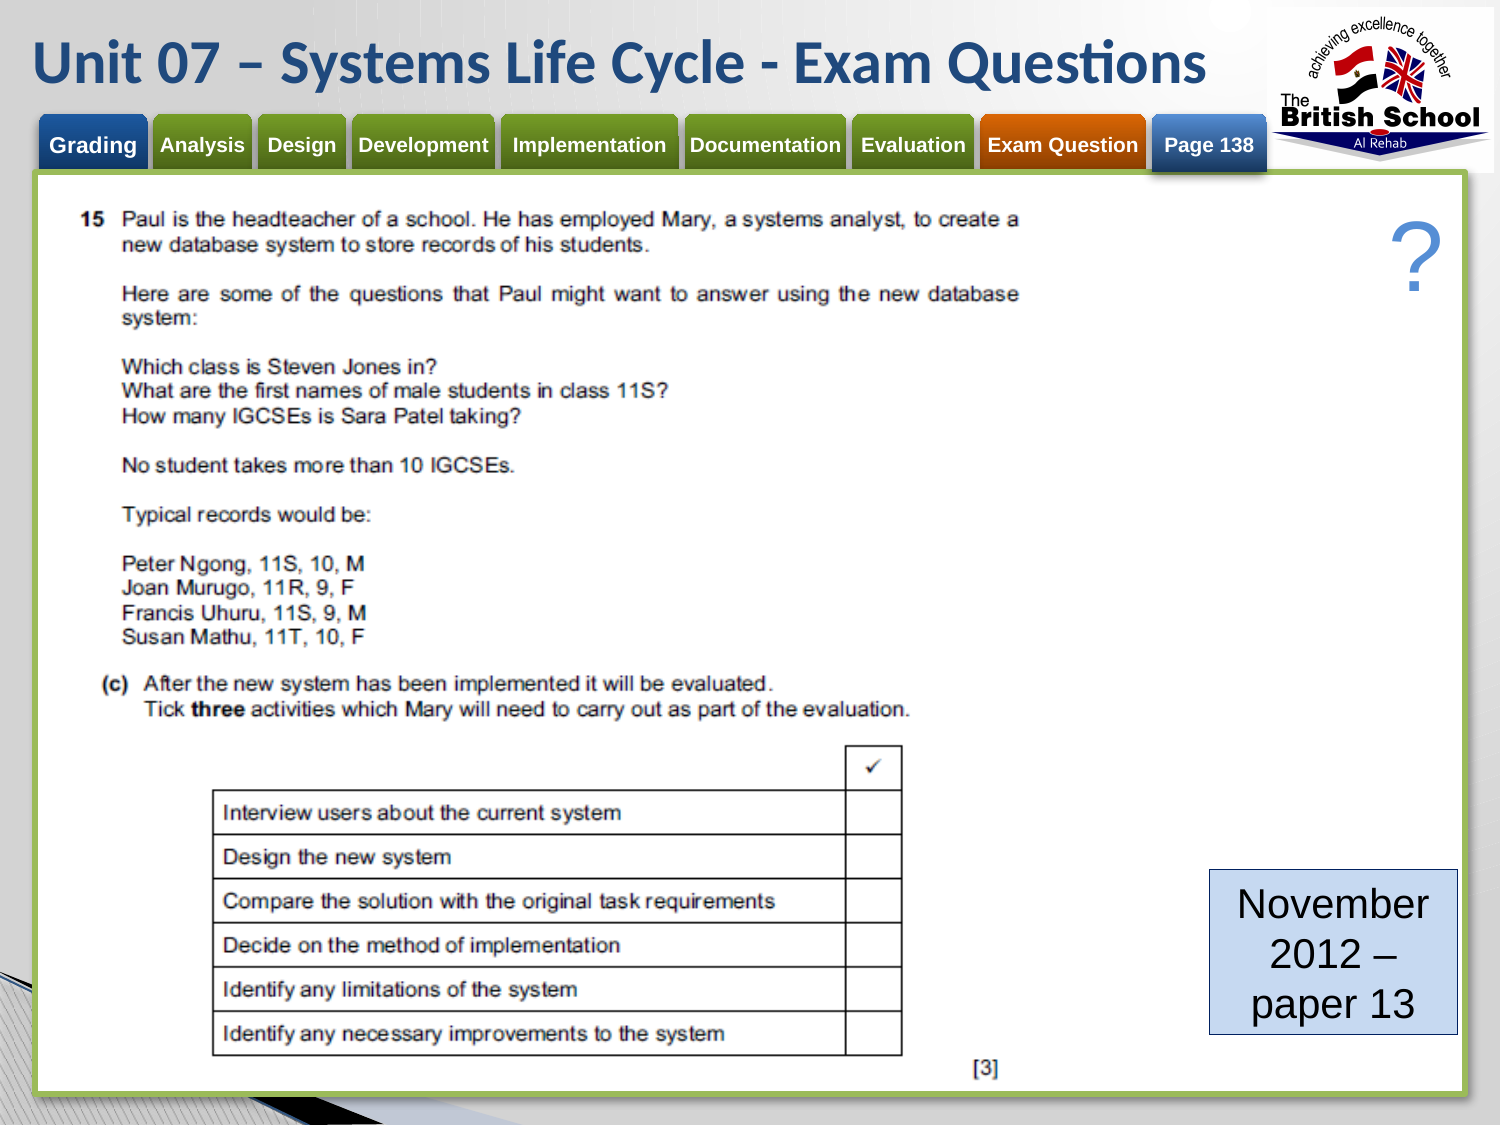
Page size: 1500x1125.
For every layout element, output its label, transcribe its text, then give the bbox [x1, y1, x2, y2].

picture [281, 1114, 303, 1125]
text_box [64, 195, 1046, 1083]
text_box November 2012 – paper 13 [1209, 869, 1458, 1035]
text_box Page 138 [1151, 113, 1268, 173]
text_box ? [1373, 184, 1447, 320]
title Unit 07 – Systems Life Cycle - Exam Questions [17, 7, 1256, 110]
picture [1267, 7, 1495, 173]
